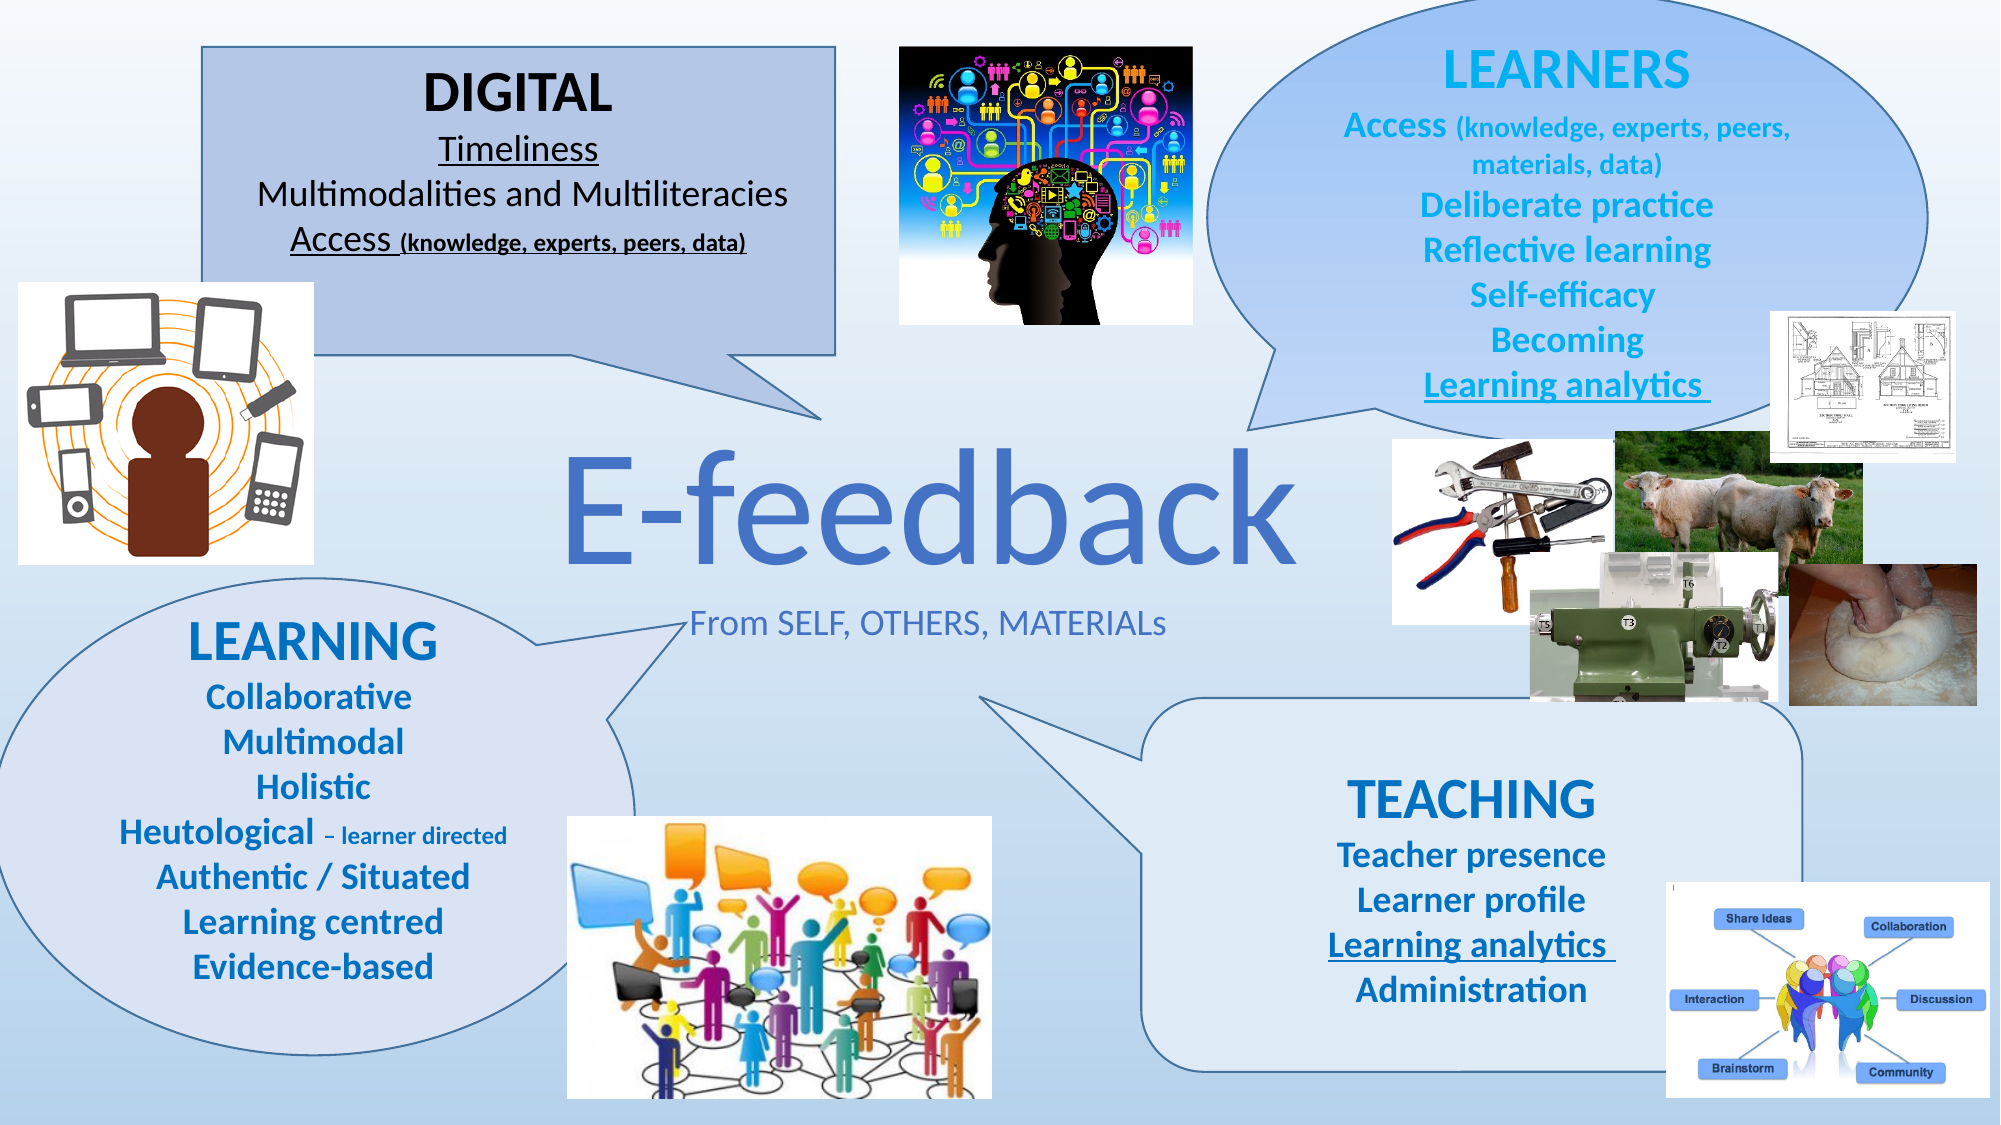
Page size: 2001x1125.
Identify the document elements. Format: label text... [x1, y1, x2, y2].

picture [18, 282, 314, 565]
picture [1665, 882, 1990, 1099]
picture [567, 816, 992, 1099]
text_box Learners Access (knowledge, experts, peers, materials, data) Deliberate practice Reflective learning Self-efficacy Becoming Learning analytics [1206, 0, 1929, 443]
text_box Digital Timeliness Multimodalities and Multiliteracies Access (knowledge, experts, peers, data) [200, 45, 837, 421]
picture [1392, 311, 1977, 706]
text_box Teaching Teacher presence Learner profile Learning analytics Administration [978, 695, 1804, 1073]
picture [899, 46, 1193, 325]
text_box Learning Collaborative Multimodal Holistic Heutological – learner directed Authentic / Situated Learning centred Evidence-based [0, 577, 689, 1057]
text_box E-feedback From SELF, OTHERS, MATERIALs [457, 390, 1400, 651]
